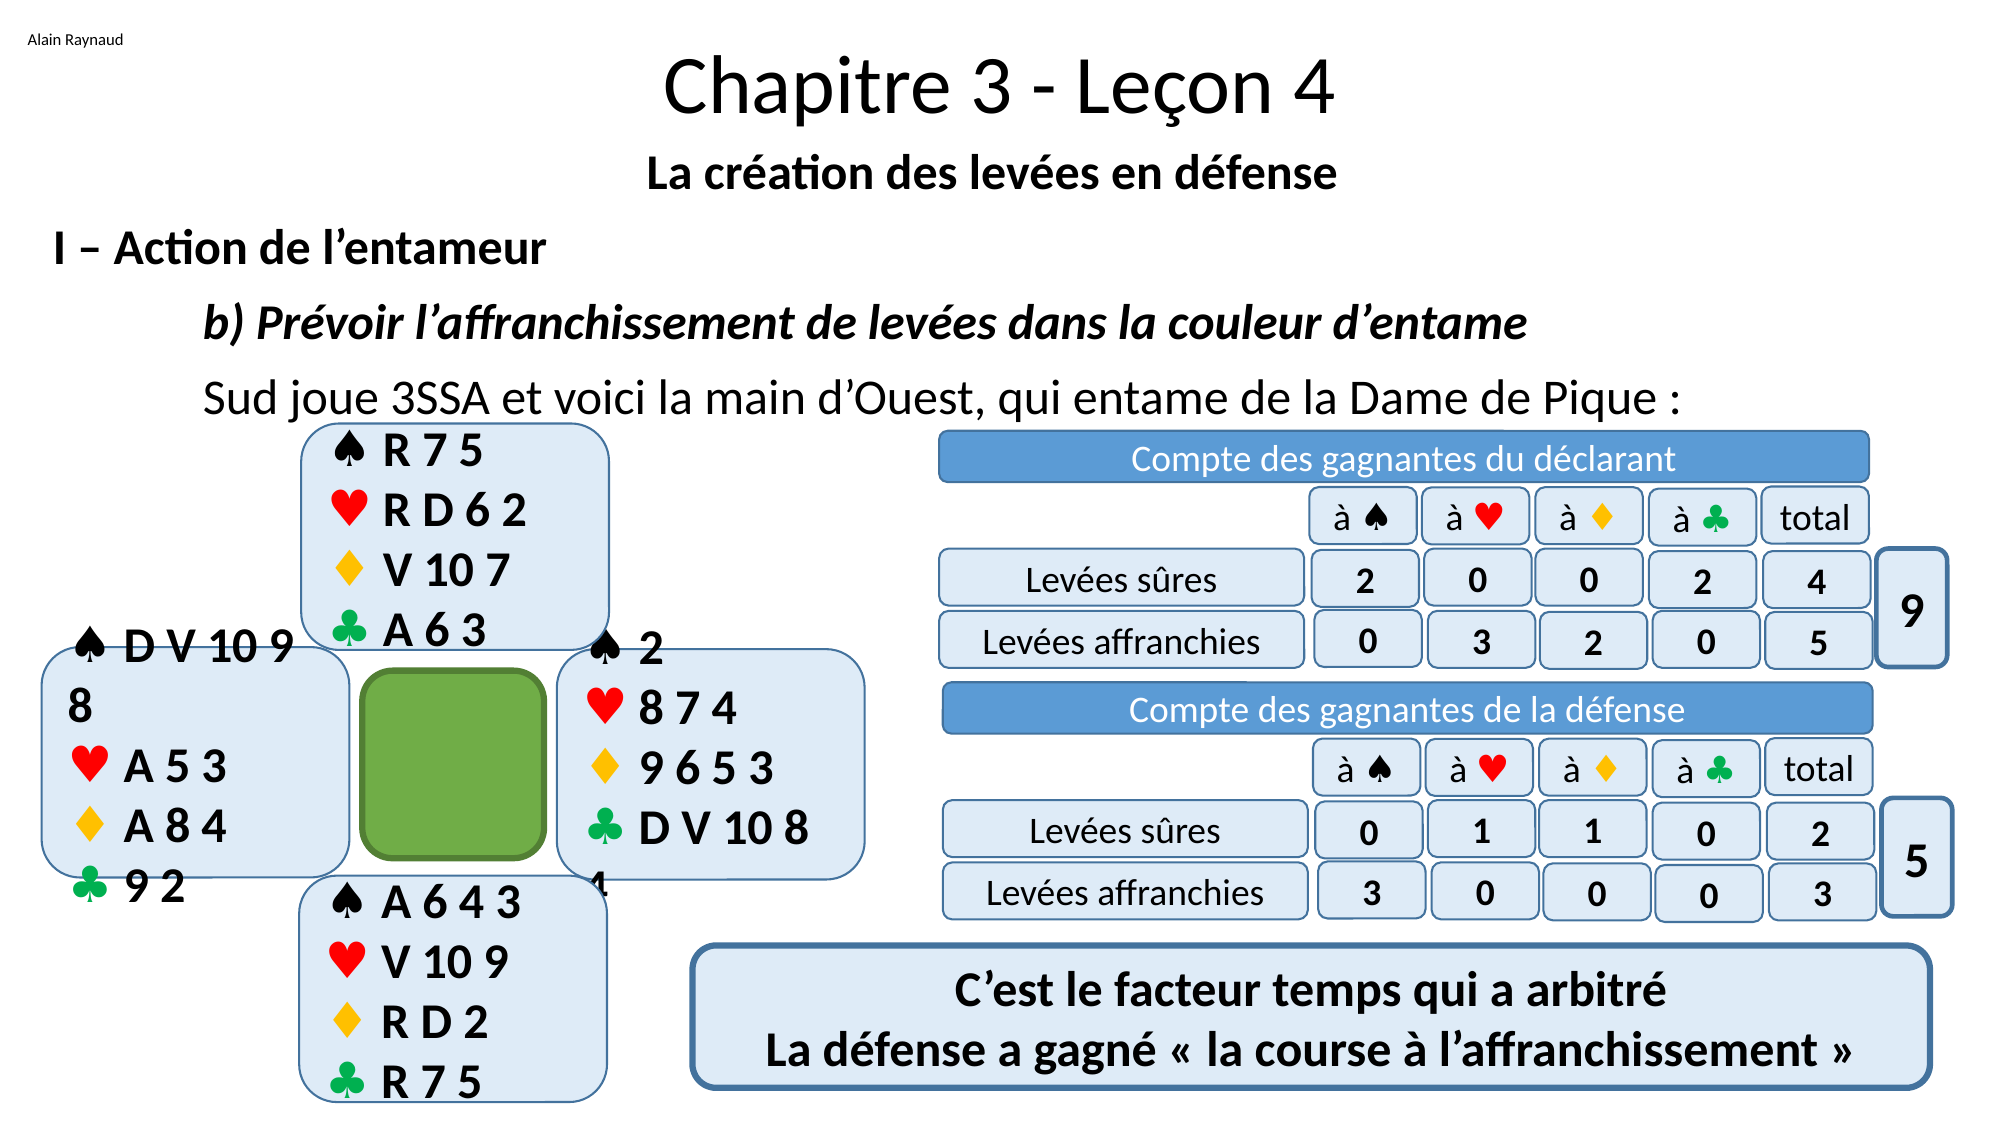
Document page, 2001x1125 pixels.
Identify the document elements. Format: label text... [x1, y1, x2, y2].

text_box 2 [1765, 801, 1876, 861]
text_box 2 [1310, 548, 1421, 608]
text_box 2 [1538, 610, 1649, 670]
text_box à ♣ [1647, 487, 1758, 547]
text_box ♠ A 6 4 3 ♥ V 10 9 ♦ R D 2 ♣ R 7 5 [298, 874, 609, 1104]
text_box 0 [1313, 608, 1423, 669]
text_box Compte des gagnantes de la défense [941, 681, 1874, 735]
text_box C’est le facteur temps qui a arbitré La défense a gagné « la course à l’affranchissement » [691, 944, 1932, 1089]
text_box 0 [1430, 861, 1541, 921]
text_box ♠ 2 ♥ 8 7 4 ♦ 9 6 5 3 ♣ D V 10 8 4 [555, 648, 866, 881]
text_box 0 [1534, 547, 1644, 607]
text_box 0 [1651, 801, 1762, 861]
text_box 3 [1767, 862, 1878, 922]
text_box [361, 669, 546, 860]
text_box ♠ R 7 5 ♥ R D 6 2 ♦ V 10 7 ♣ A 6 3 [300, 422, 611, 651]
text_box Compte des gagnantes du déclarant [938, 429, 1871, 484]
title Chapitre 3 - Leçon 4 [249, 38, 1750, 139]
text_box 2 [1647, 550, 1758, 610]
text_box 9 [1875, 547, 1949, 669]
text_box Levées affranchies [938, 609, 1306, 669]
text_box Levées affranchies [941, 861, 1309, 921]
text_box Levées sûres [941, 799, 1309, 859]
text_box total [1764, 737, 1874, 797]
text_box à ♦ [1534, 486, 1644, 546]
text_box total [1760, 485, 1871, 545]
text_box à ♠ [1308, 485, 1418, 546]
text_box Levées sûres [938, 547, 1306, 607]
text_box Alain Raynaud [12, 21, 147, 57]
text_box 1 [1538, 799, 1648, 859]
text_box à ♦ [1538, 737, 1648, 797]
text_box 4 [1762, 550, 1872, 610]
text_box 0 [1542, 862, 1652, 922]
text_box à ♥ [1424, 737, 1535, 797]
subtitle La création des levées en défense I – Action de l’entameur b) Prévoir l’affranchissement de levées dans la couleur d’entame Sud joue 3SSA et voici la main d’Ouest, qui entame de la Dame de Pique : [37, 139, 1948, 1088]
text_box à ♥ [1420, 486, 1531, 546]
text_box 0 [1423, 547, 1533, 607]
text_box 0 [1651, 609, 1762, 669]
text_box à ♣ [1651, 739, 1762, 799]
text_box 3 [1317, 860, 1427, 920]
text_box 0 [1314, 800, 1424, 860]
text_box 3 [1426, 609, 1537, 669]
text_box ♠ D V 10 9 8 ♥ A 5 3 ♦ A 8 4 ♣ 9 2 [40, 646, 351, 879]
text_box 0 [1654, 863, 1764, 924]
text_box 5 [1880, 796, 1954, 918]
text_box 1 [1426, 799, 1537, 859]
text_box 5 [1764, 610, 1874, 670]
text_box à ♠ [1311, 737, 1422, 797]
